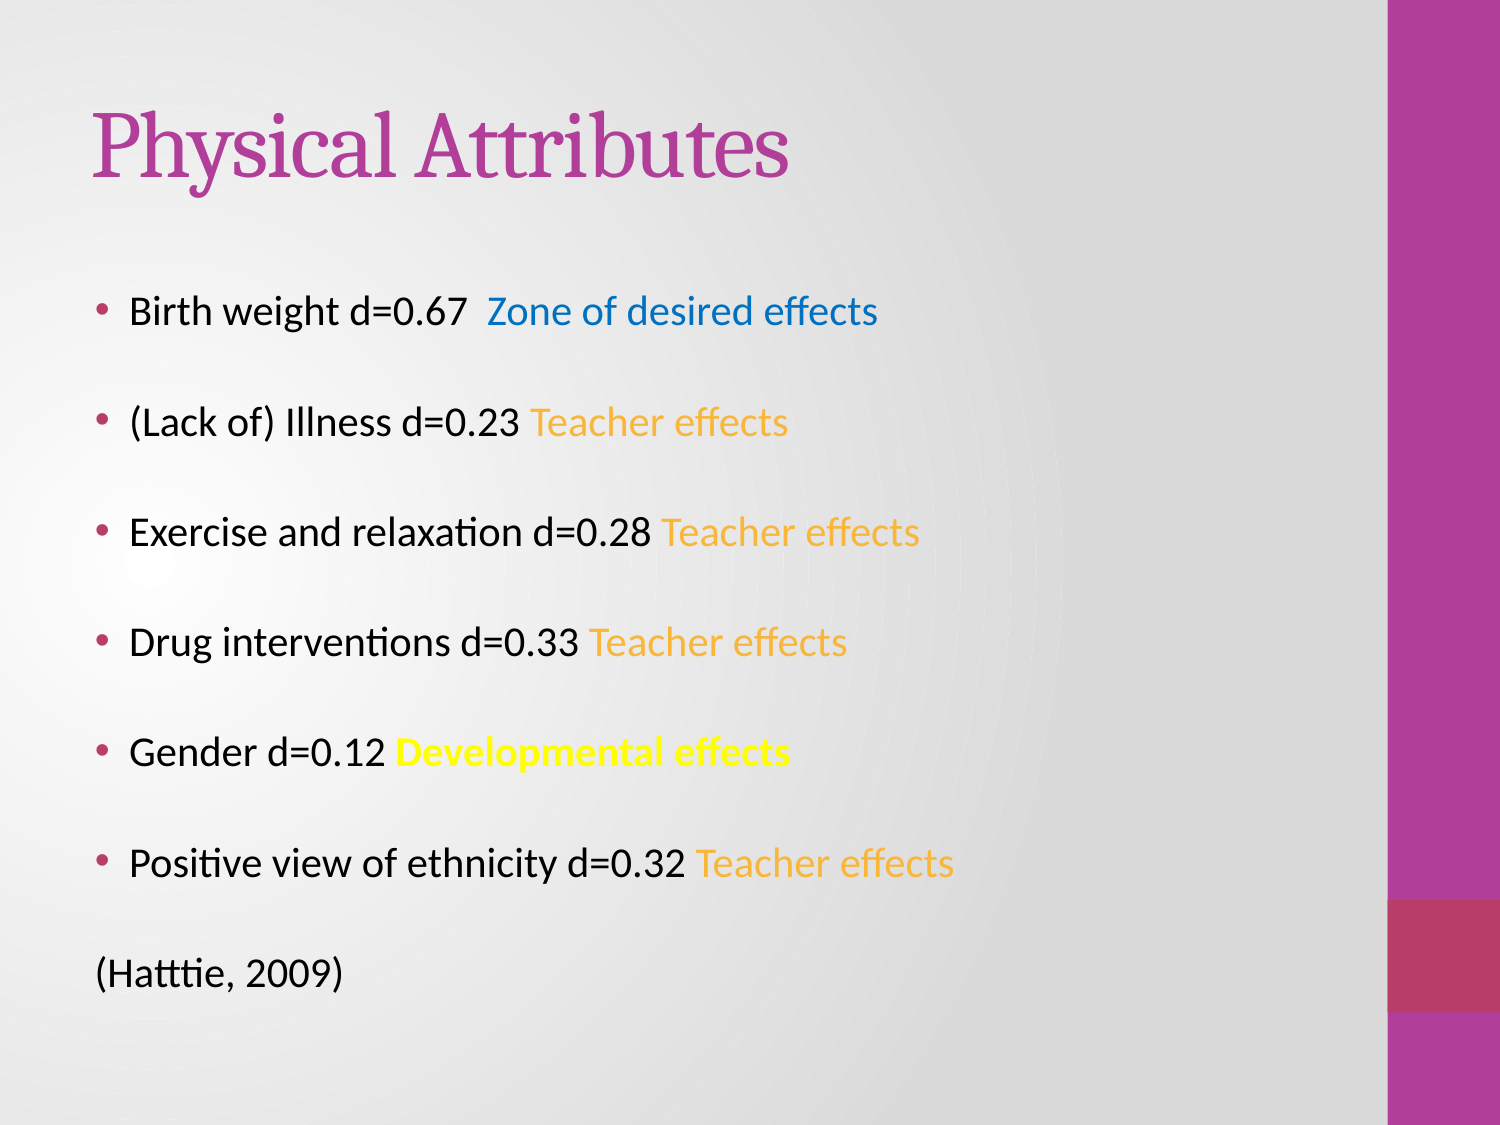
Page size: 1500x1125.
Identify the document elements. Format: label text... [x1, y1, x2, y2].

title Physical Attributes [75, 45, 1325, 233]
list Birth weight d=0.67 Zone of desired effects (Lack of) Illness d=0.23 Teacher effects Exercise and relaxation d=0.28 Teacher effects Drug interventions d=0.33 Teacher effects Gender d=0.12 Developmental effects Positive view of ethnicity d=0.32 Teacher effects (Hatttie, 2009) [62, 224, 1313, 1013]
